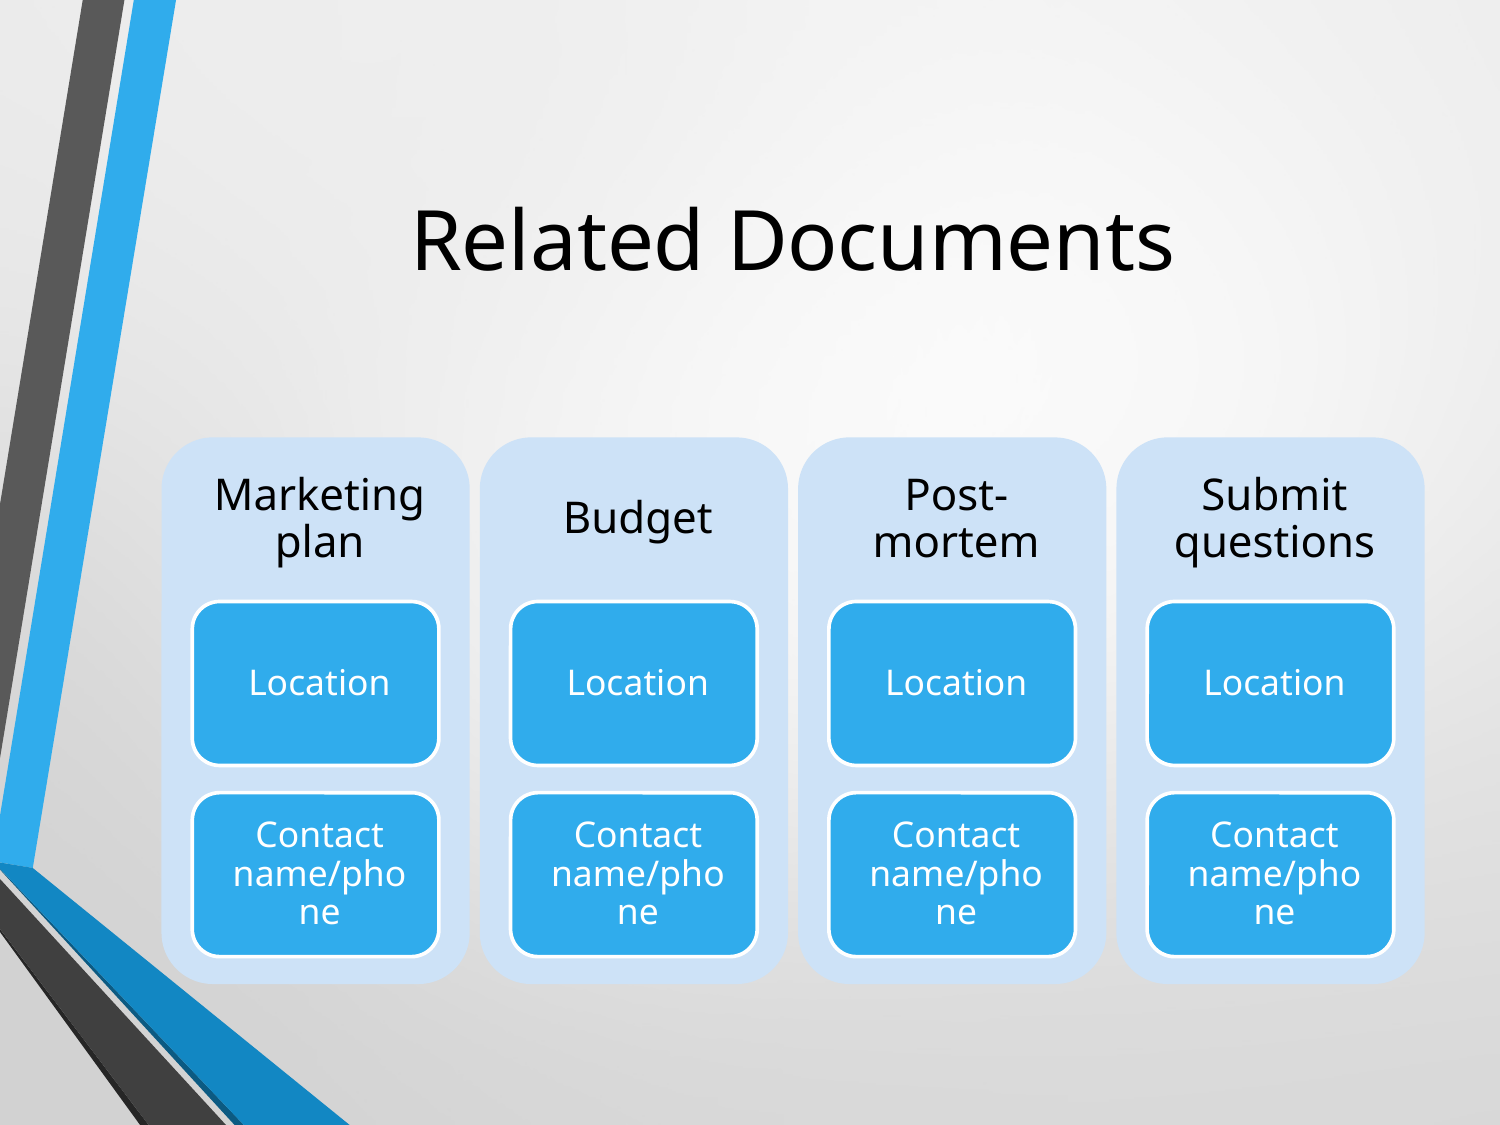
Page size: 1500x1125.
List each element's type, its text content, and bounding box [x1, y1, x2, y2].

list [160, 437, 1426, 985]
title Related Documents [161, 75, 1425, 400]
